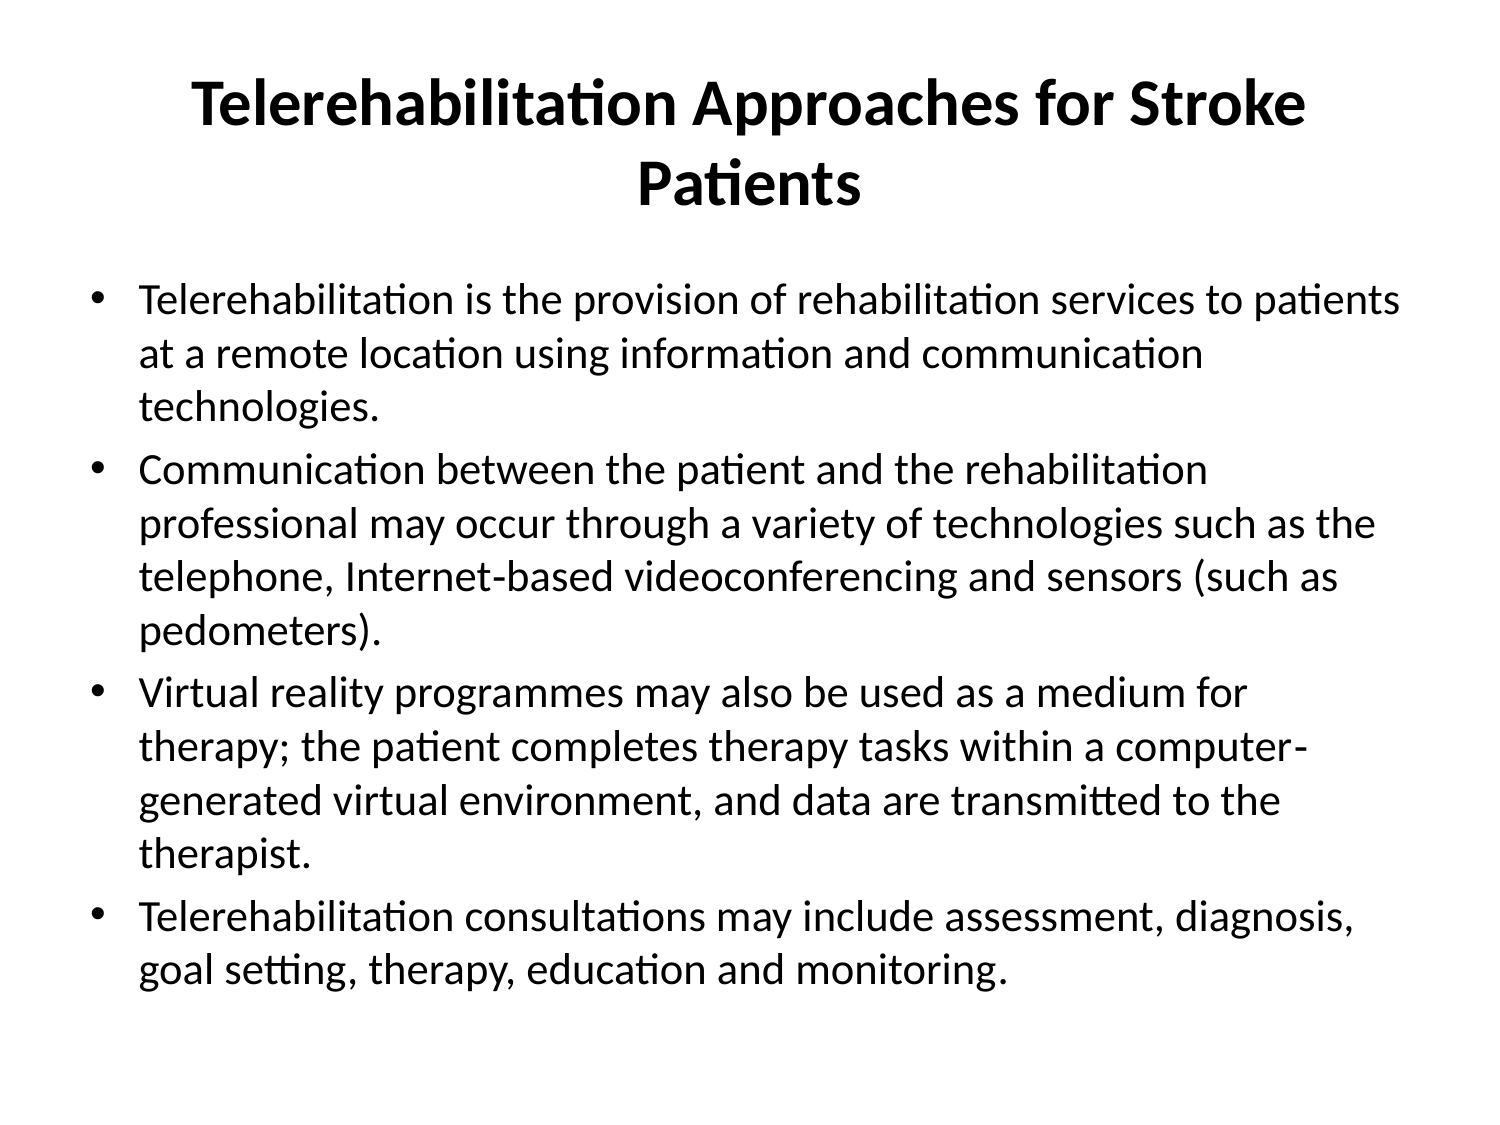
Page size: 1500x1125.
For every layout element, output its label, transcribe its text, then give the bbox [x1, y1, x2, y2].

title Telerehabilitation Approaches for Stroke Patients [75, 45, 1425, 233]
list Telerehabilitation is the provision of rehabilitation services to patients at a remote location using information and communication technologies. Communication between the patient and the rehabilitation professional may occur through a variety of technologies such as the telephone, Internet‐based videoconferencing and sensors (such as pedometers). Virtual reality programmes may also be used as a medium for therapy; the patient completes therapy tasks within a computer‐generated virtual environment, and data are transmitted to the therapist. Telerehabilitation consultations may include assessment, diagnosis, goal setting, therapy, education and monitoring. [75, 262, 1425, 1005]
